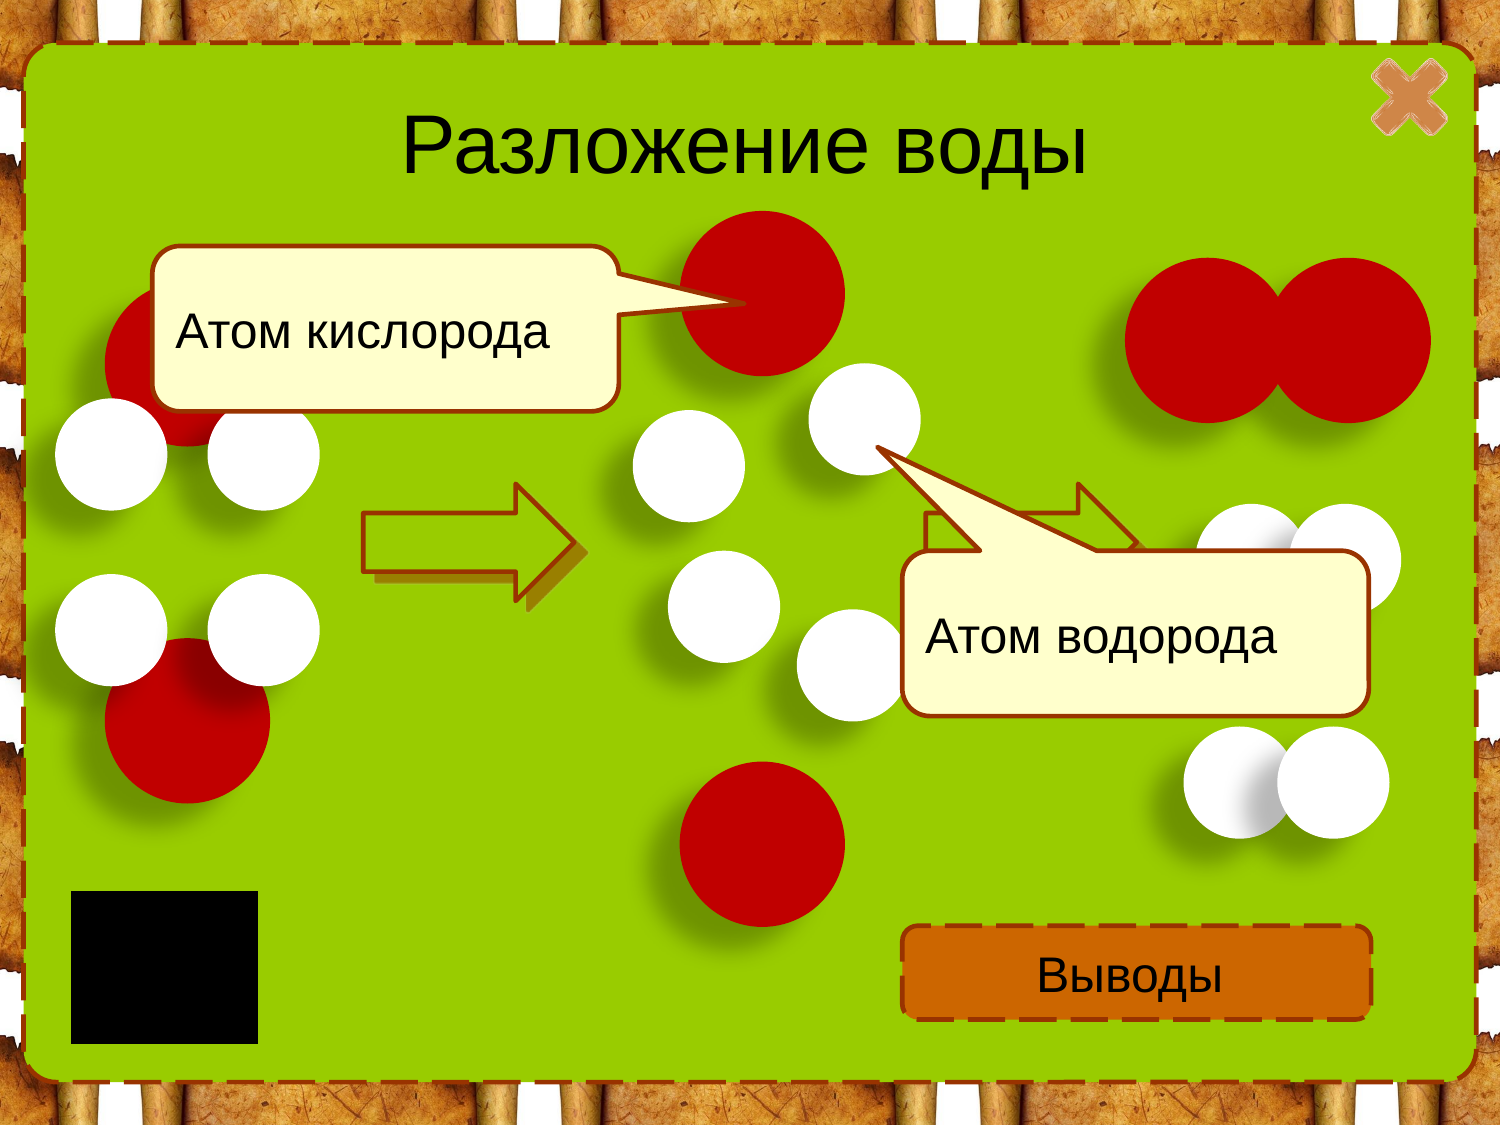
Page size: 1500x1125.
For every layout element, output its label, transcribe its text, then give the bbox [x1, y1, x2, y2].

text_box [794, 607, 903, 724]
text_box Выводы [900, 923, 1374, 1022]
text_box Атом кислорода [152, 245, 745, 412]
text_box [21, 40, 1479, 1085]
text_box [1013, 481, 1139, 550]
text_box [54, 280, 320, 804]
text_box [923, 510, 978, 551]
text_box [70, 890, 259, 1045]
text_box [677, 208, 848, 379]
text_box [361, 481, 577, 603]
text_box Атом водорода [877, 447, 1369, 717]
text_box [806, 361, 923, 478]
text_box [630, 407, 748, 525]
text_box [1183, 726, 1390, 839]
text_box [1124, 257, 1432, 424]
text_box [677, 759, 848, 930]
text_box [665, 548, 783, 665]
title Разложение воды [70, 46, 1421, 235]
picture [0, 0, 1500, 1125]
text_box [1195, 503, 1402, 617]
